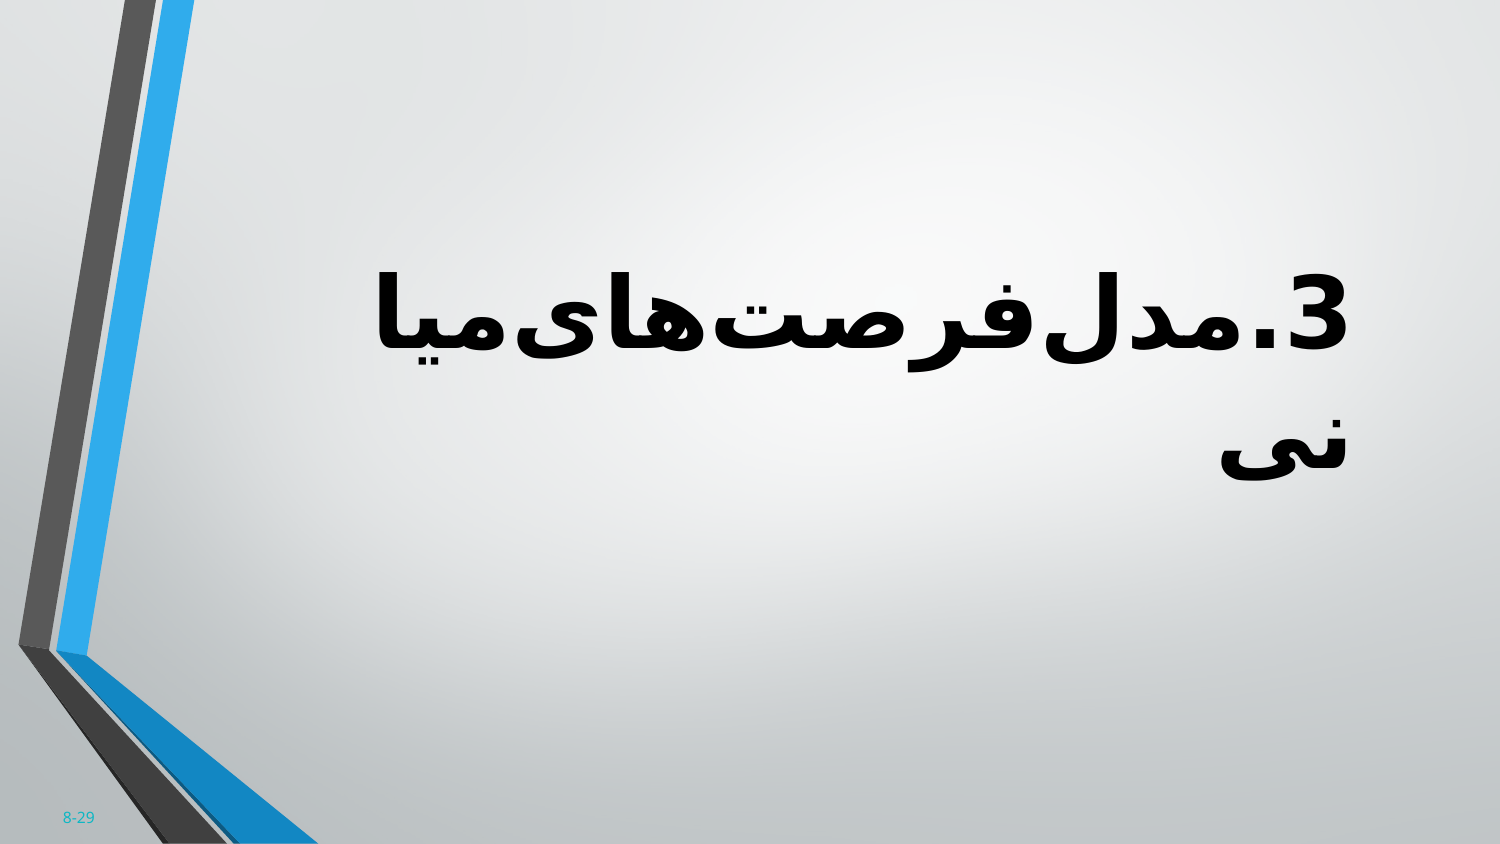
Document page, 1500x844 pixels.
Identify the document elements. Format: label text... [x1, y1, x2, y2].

slide_number 8-29 [0, 561, 110, 844]
title 3.مدل‌فرصت‌های‌میانی [319, 326, 1370, 504]
